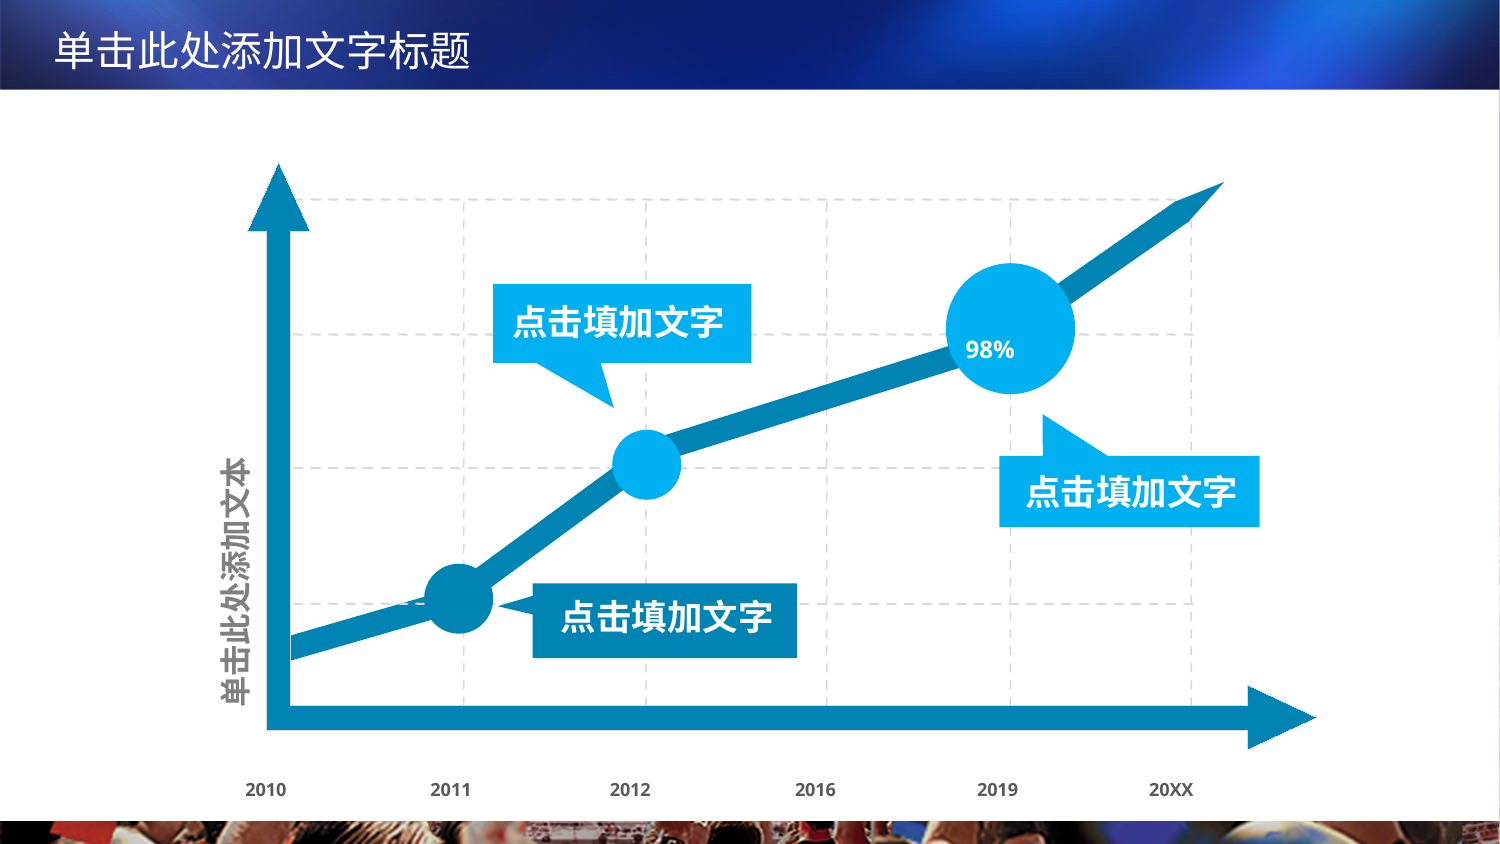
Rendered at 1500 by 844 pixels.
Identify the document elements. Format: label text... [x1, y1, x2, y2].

picture [0, 821, 1500, 844]
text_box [423, 563, 494, 634]
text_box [984, 199, 1235, 356]
picture [0, 0, 1500, 89]
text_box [469, 283, 768, 364]
text_box 单击此处添加文本 [172, 244, 241, 722]
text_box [230, 750, 1253, 806]
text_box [982, 455, 1281, 528]
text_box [246, 161, 1318, 750]
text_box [516, 583, 818, 659]
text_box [611, 429, 682, 500]
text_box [945, 262, 1099, 395]
